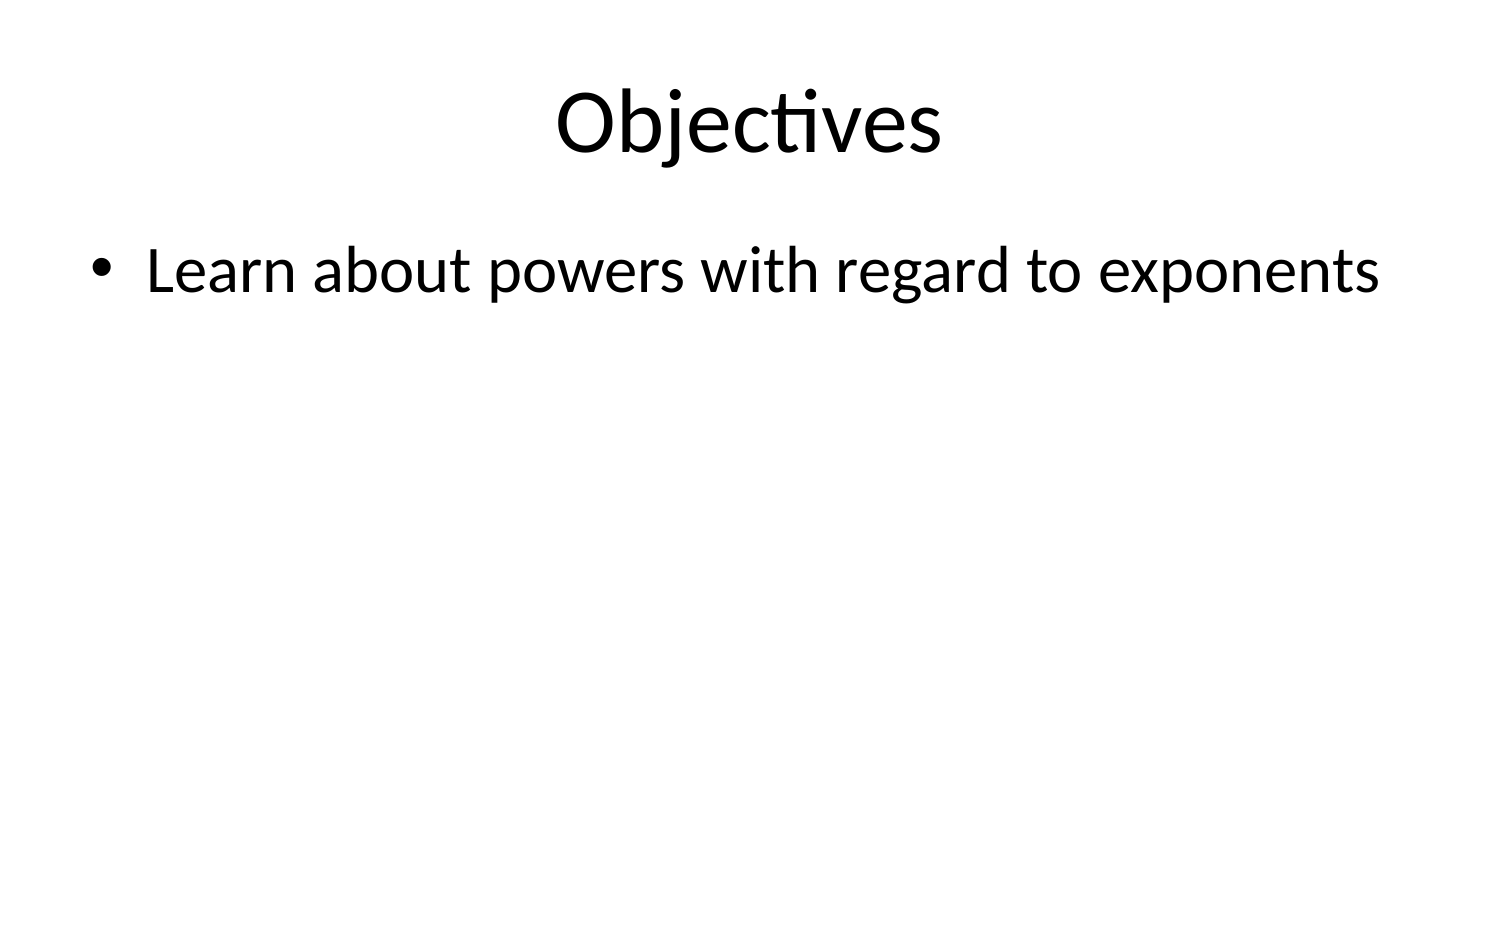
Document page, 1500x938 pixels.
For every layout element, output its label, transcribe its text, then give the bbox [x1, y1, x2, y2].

list Learn about powers with regard to exponents [75, 218, 1425, 838]
title Objectives [75, 37, 1425, 194]
